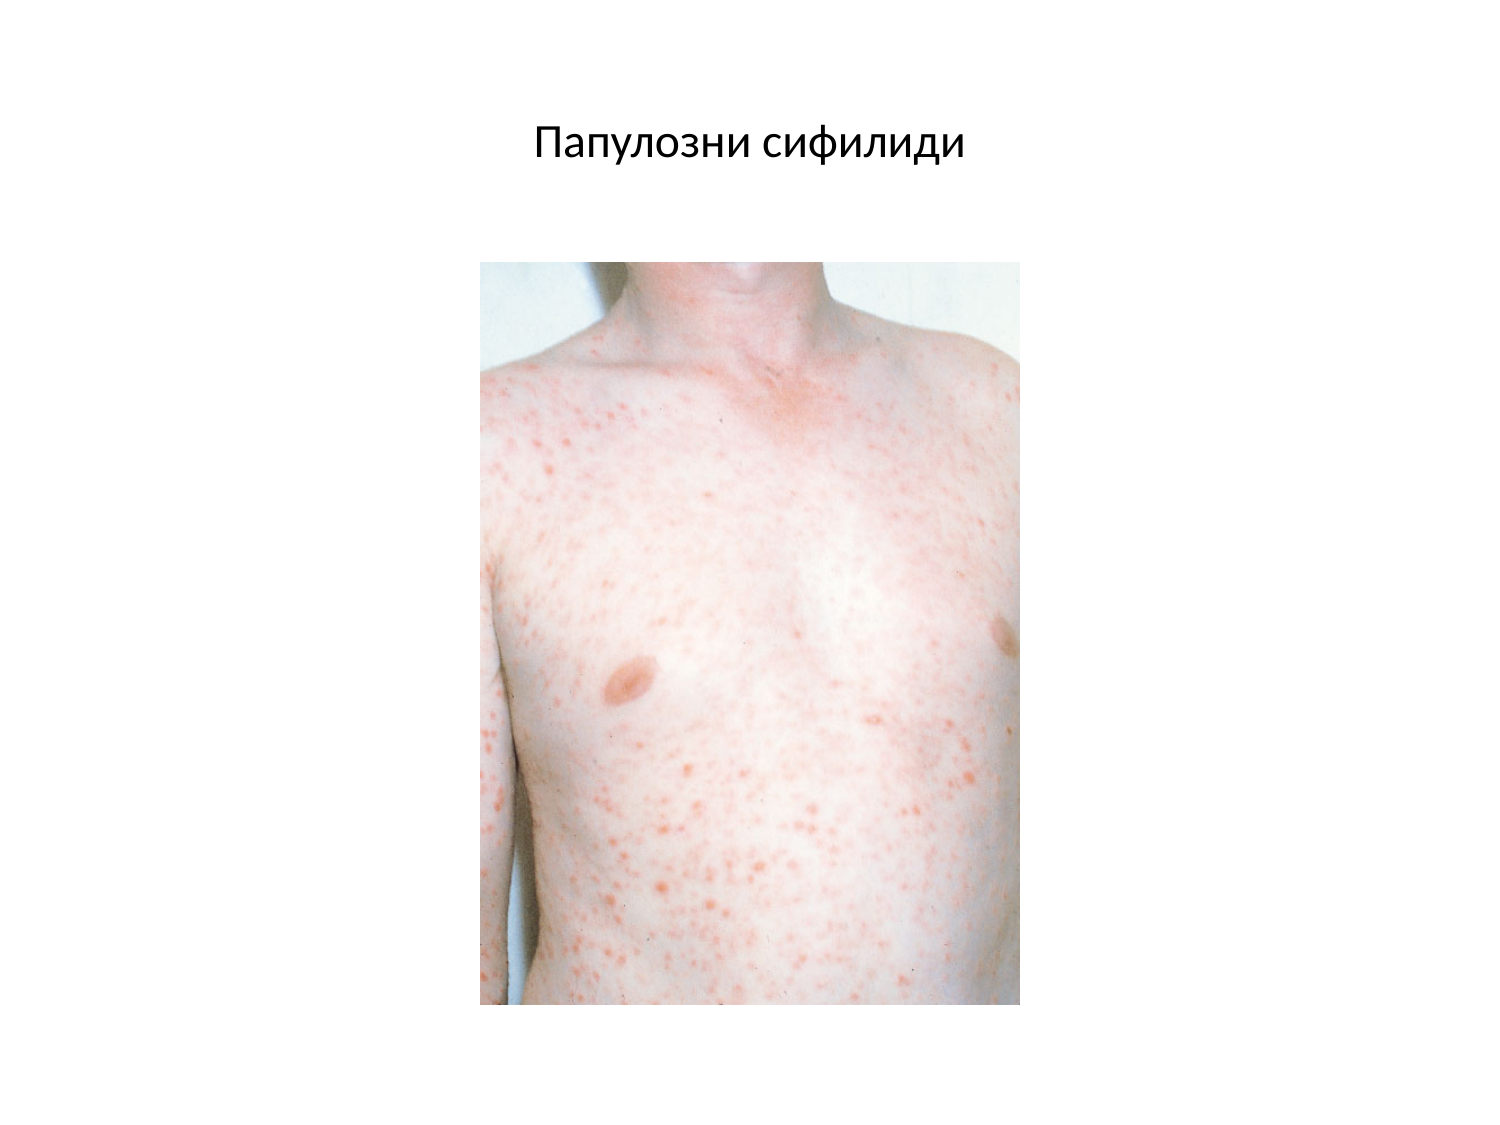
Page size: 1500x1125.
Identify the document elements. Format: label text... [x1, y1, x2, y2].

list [479, 262, 1021, 1006]
title Папулозни сифилиди [75, 45, 1425, 233]
